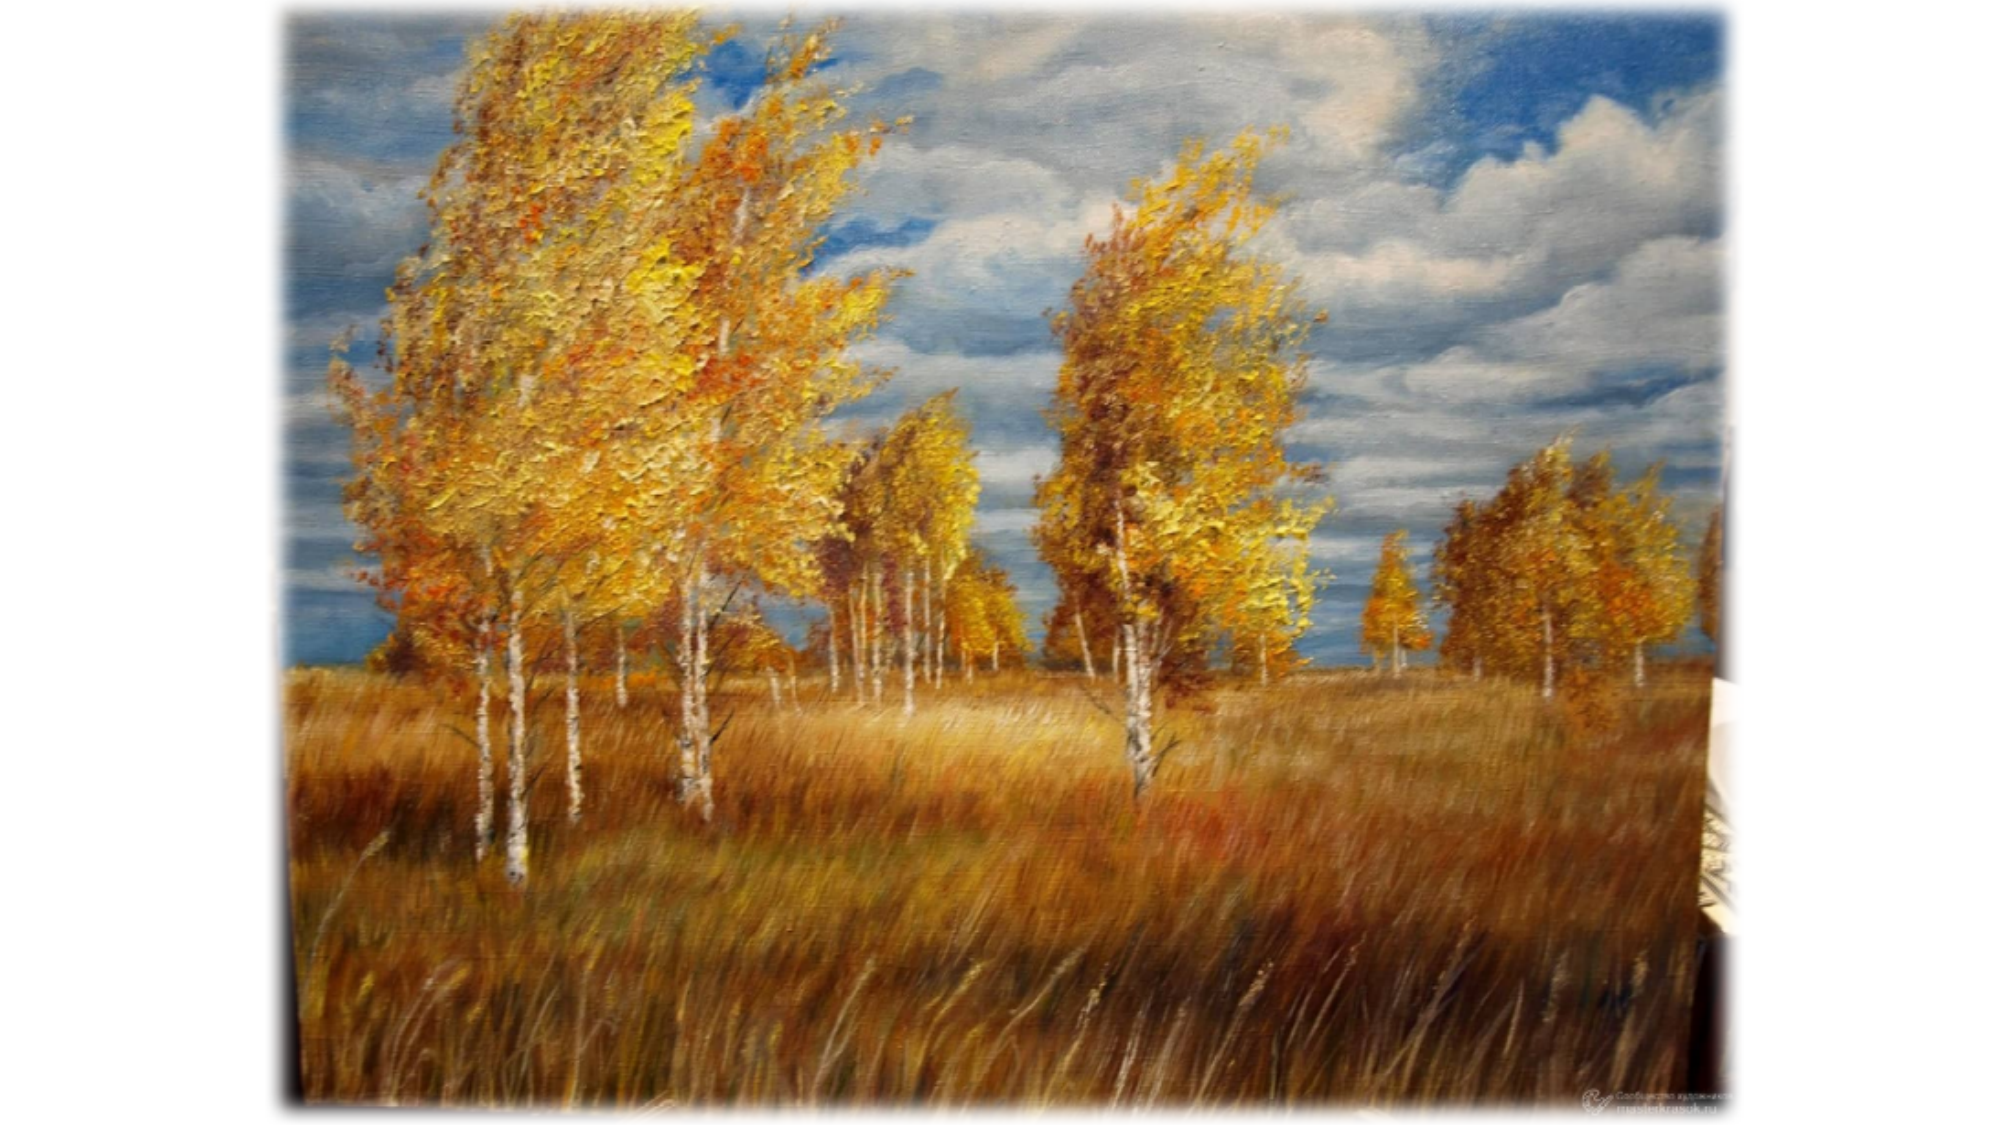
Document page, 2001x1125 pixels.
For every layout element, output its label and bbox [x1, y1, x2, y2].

picture [265, 0, 1744, 1125]
